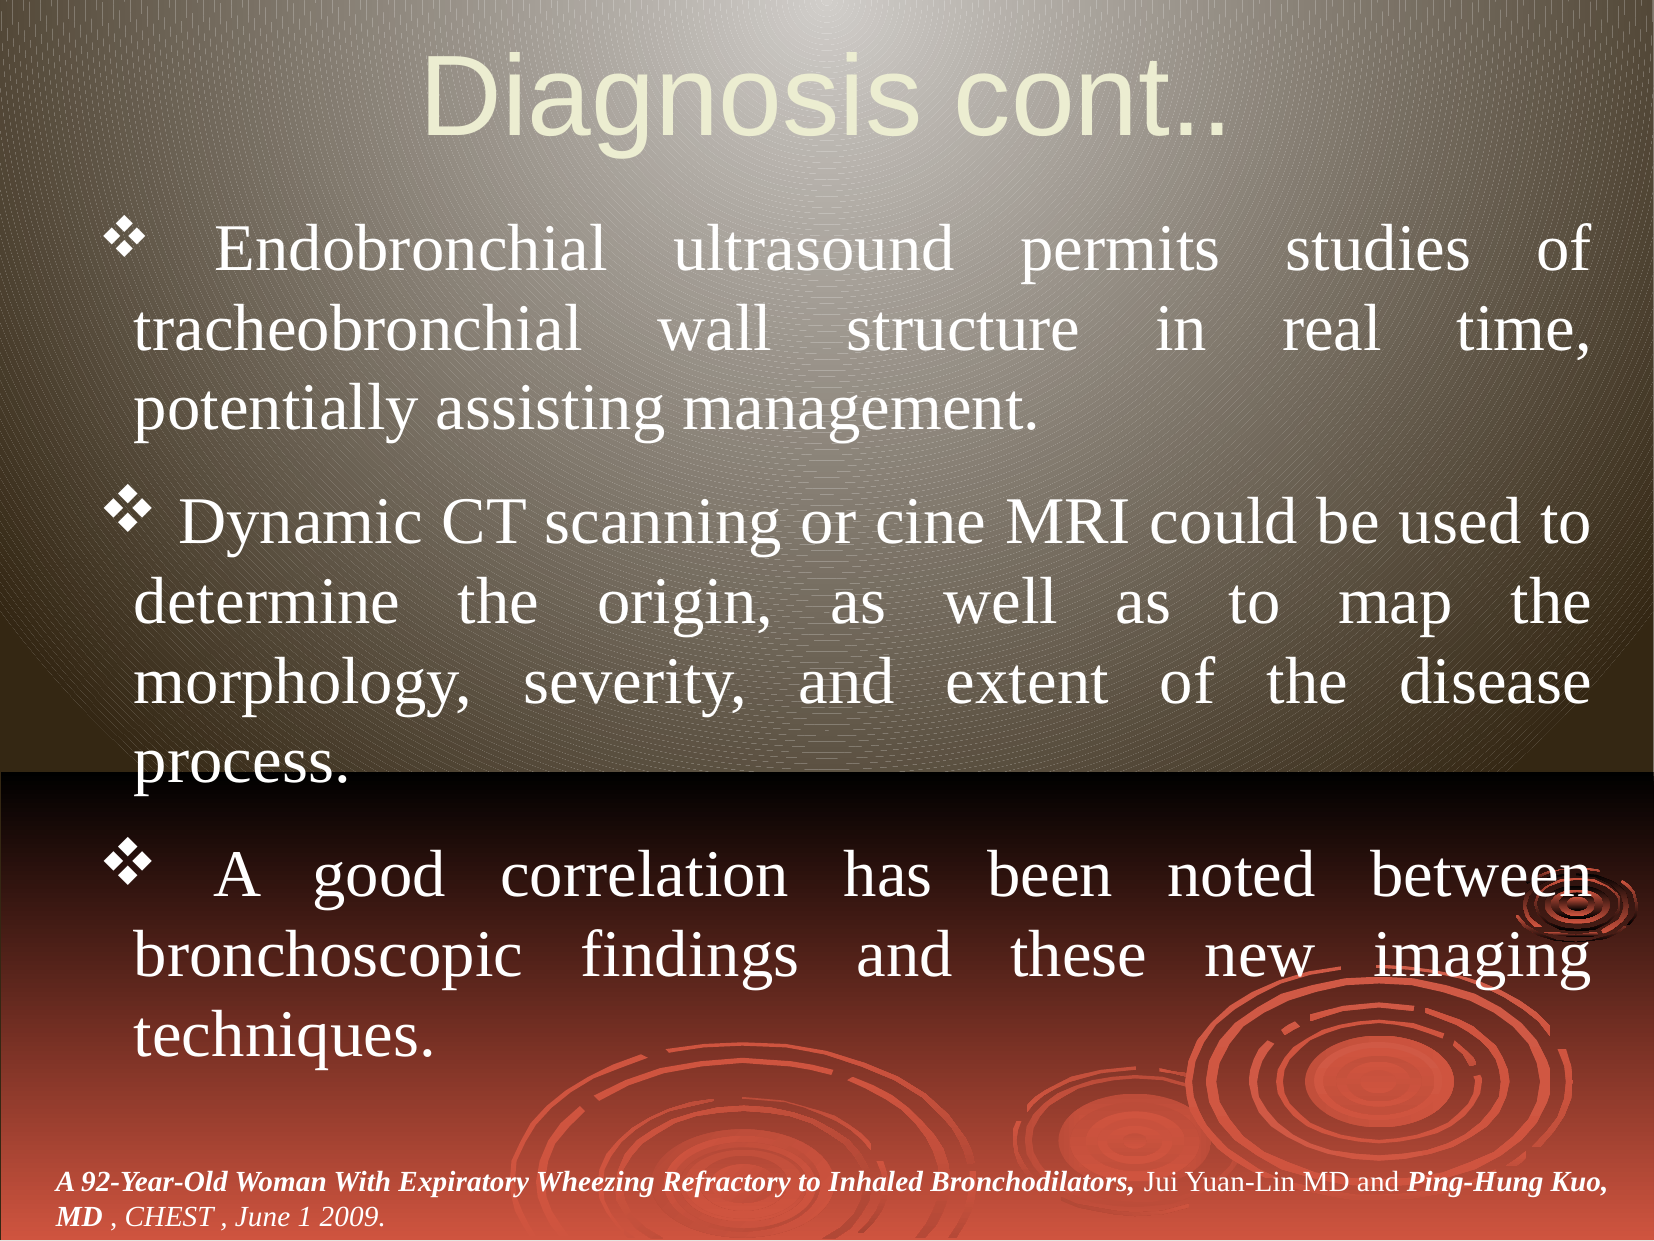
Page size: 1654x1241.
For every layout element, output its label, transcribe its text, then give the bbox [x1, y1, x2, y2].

text_box A 92-Year-Old Woman With Expiratory Wheezing Refractory to Inhaled Bronchodilators, Jui Yuan-Lin MD and Ping-Hung Kuo, MD , CHEST , June 1 2009. [39, 1153, 1654, 1240]
title Diagnosis cont.. [82, 27, 1572, 152]
text_box Endobronchial ultrasound permits studies of tracheobronchial wall structure in real time, potentially assisting management. Dynamic CT scanning or cine MRI could be used to determine the origin, as well as to map the morphology, severity, and extent of the disease process. A good correlation has been noted between bronchoscopic findings and these new imaging techniques. [81, 195, 1612, 1078]
